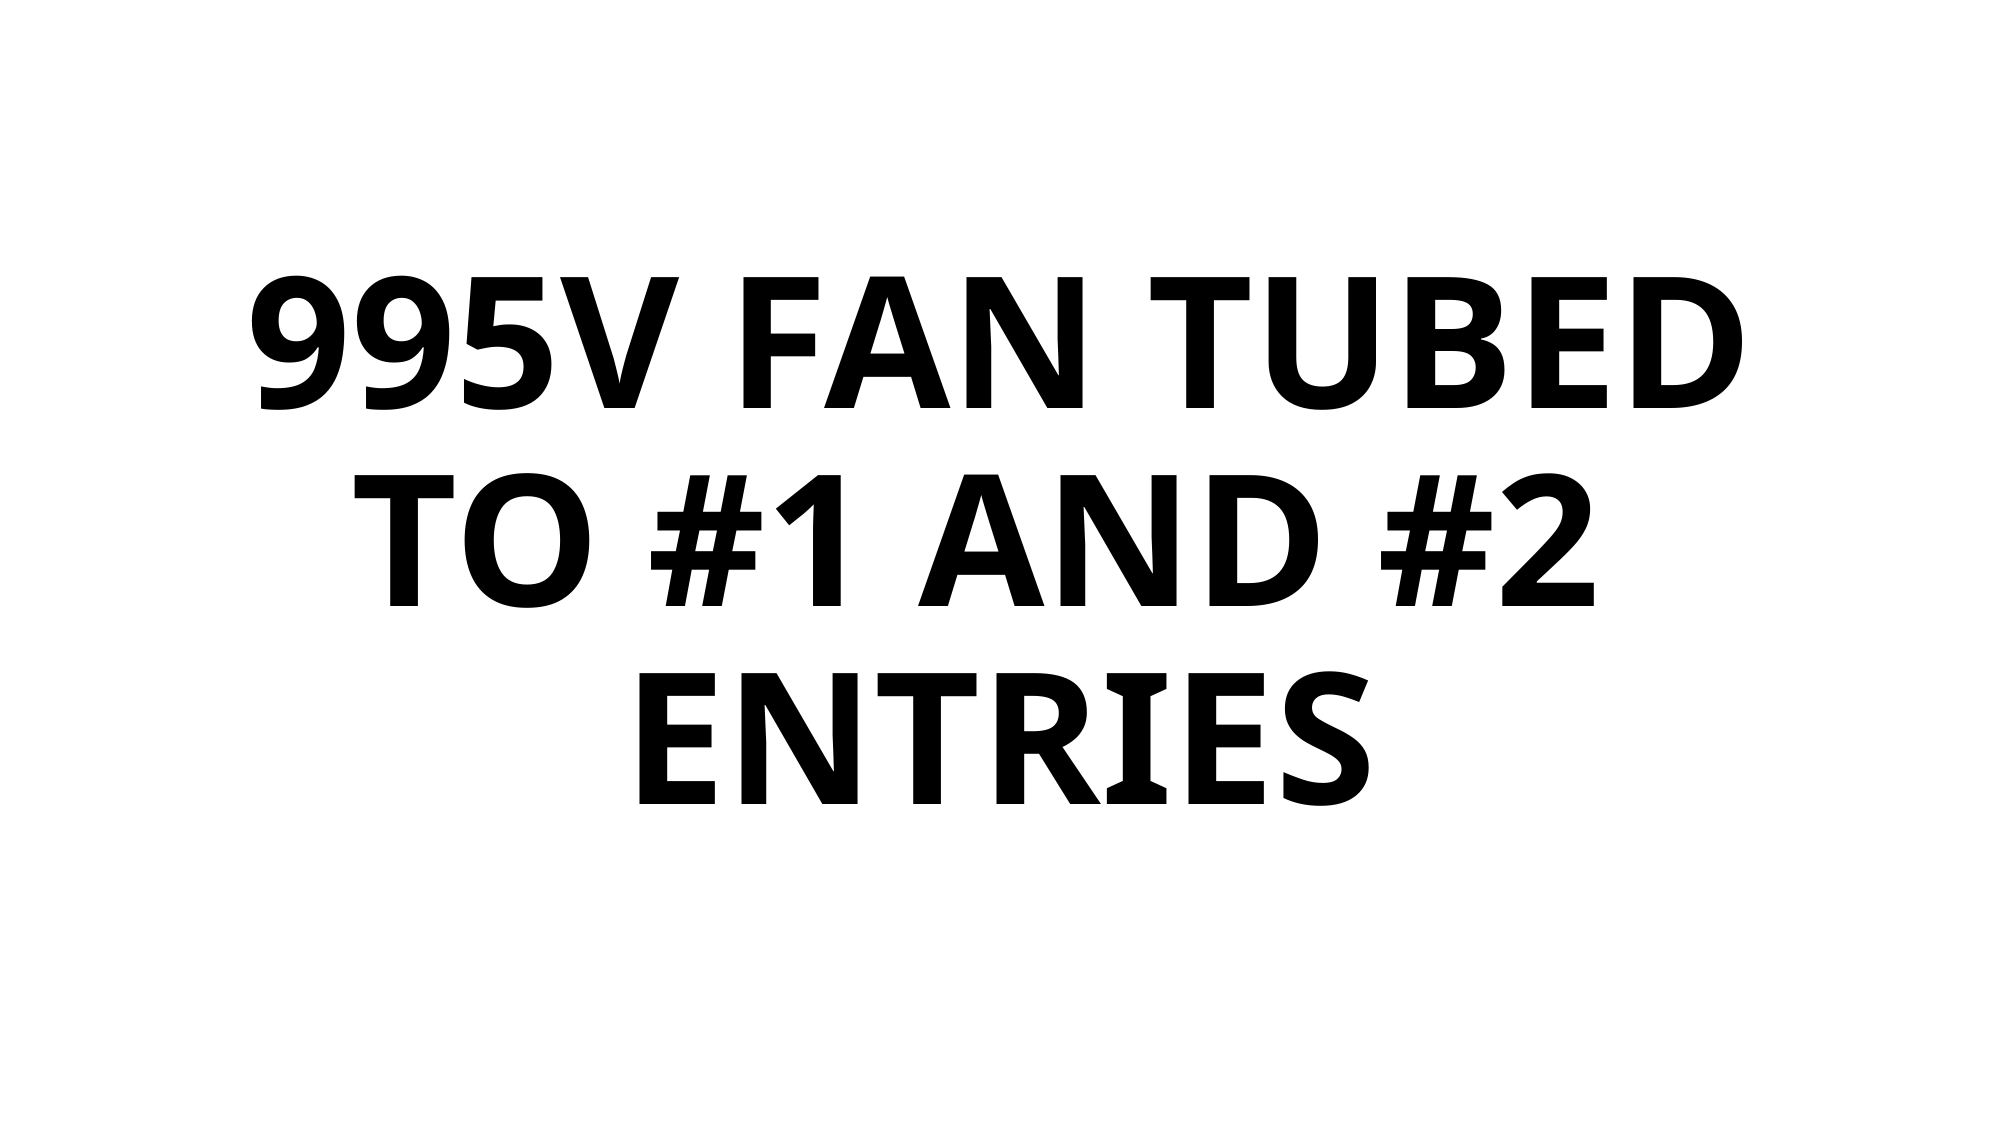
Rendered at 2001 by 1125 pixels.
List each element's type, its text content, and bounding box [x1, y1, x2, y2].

title 995V FAN TUBED TO #1 AND #2 ENTRIES [137, 59, 1863, 1035]
